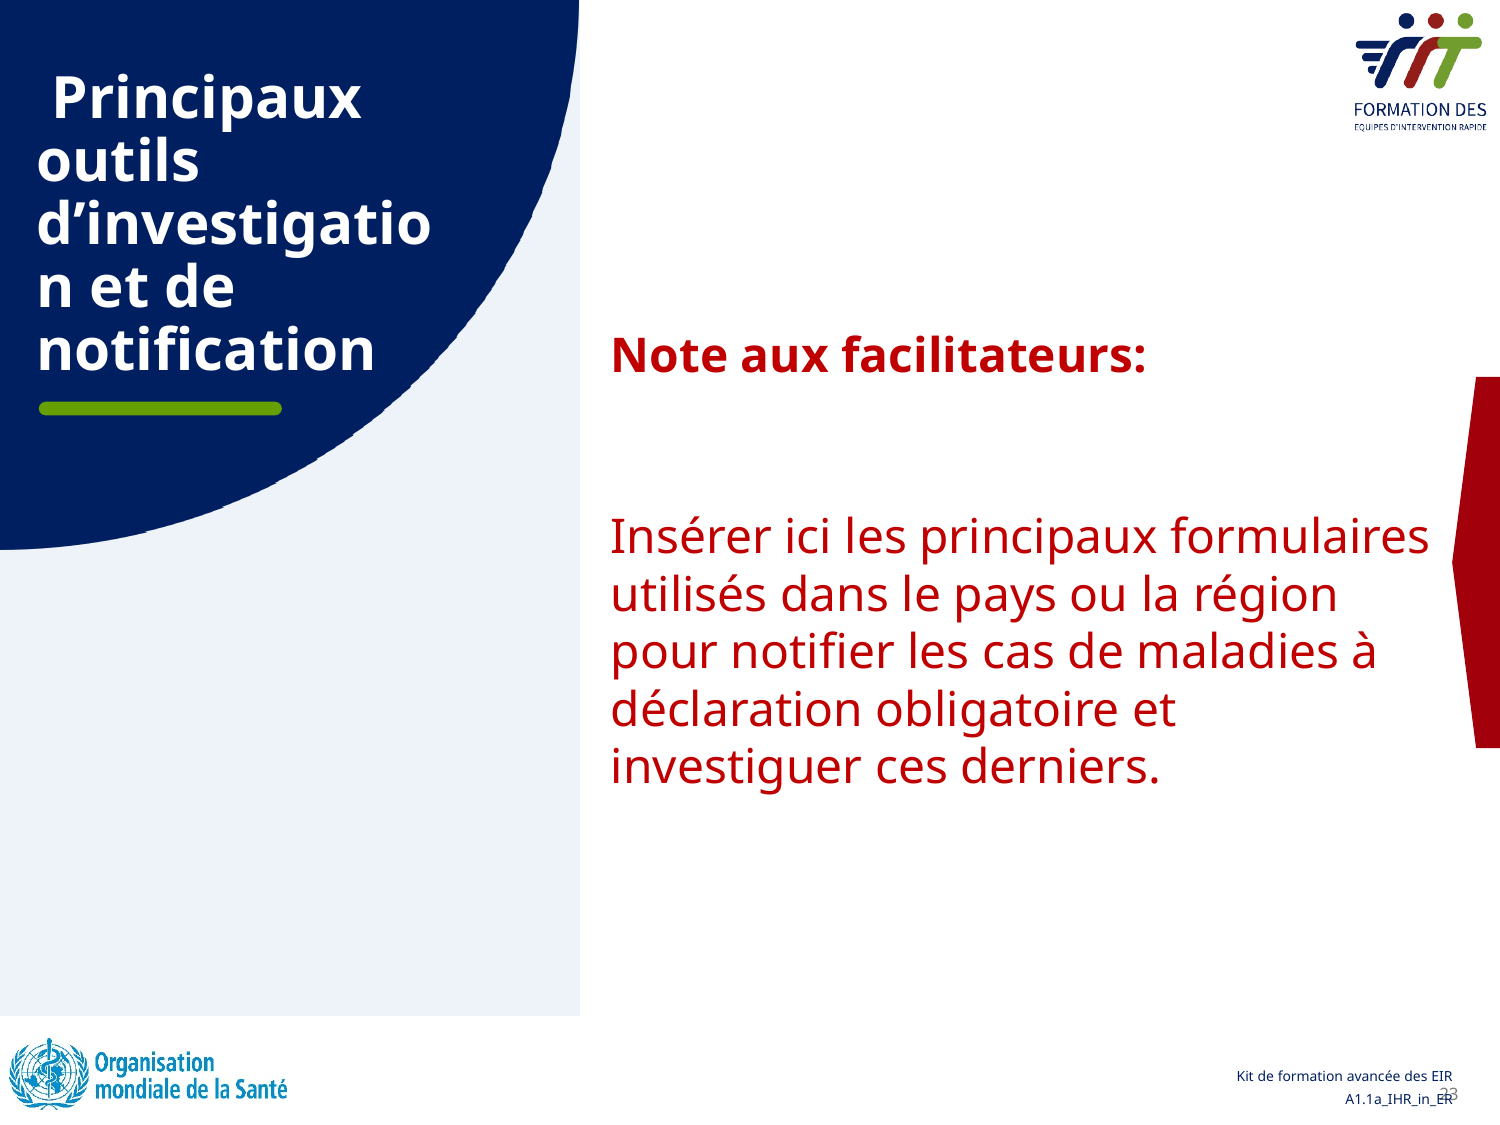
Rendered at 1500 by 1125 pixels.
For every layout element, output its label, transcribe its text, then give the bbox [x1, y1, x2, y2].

text_box [38, 401, 282, 416]
picture [0, 0, 580, 1018]
list Note aux facilitateurs: Insérer ici les principaux formulaires utilisés dans le pays ou la région pour notifier les cas de maladies à déclaration obligatoire et investiguer ces derniers. [602, 322, 1443, 843]
title Principaux outils d’investigation et de notification [21, 60, 482, 240]
picture [9, 1038, 287, 1110]
picture [50, 1051, 56, 1060]
picture [1354, 12, 1487, 132]
